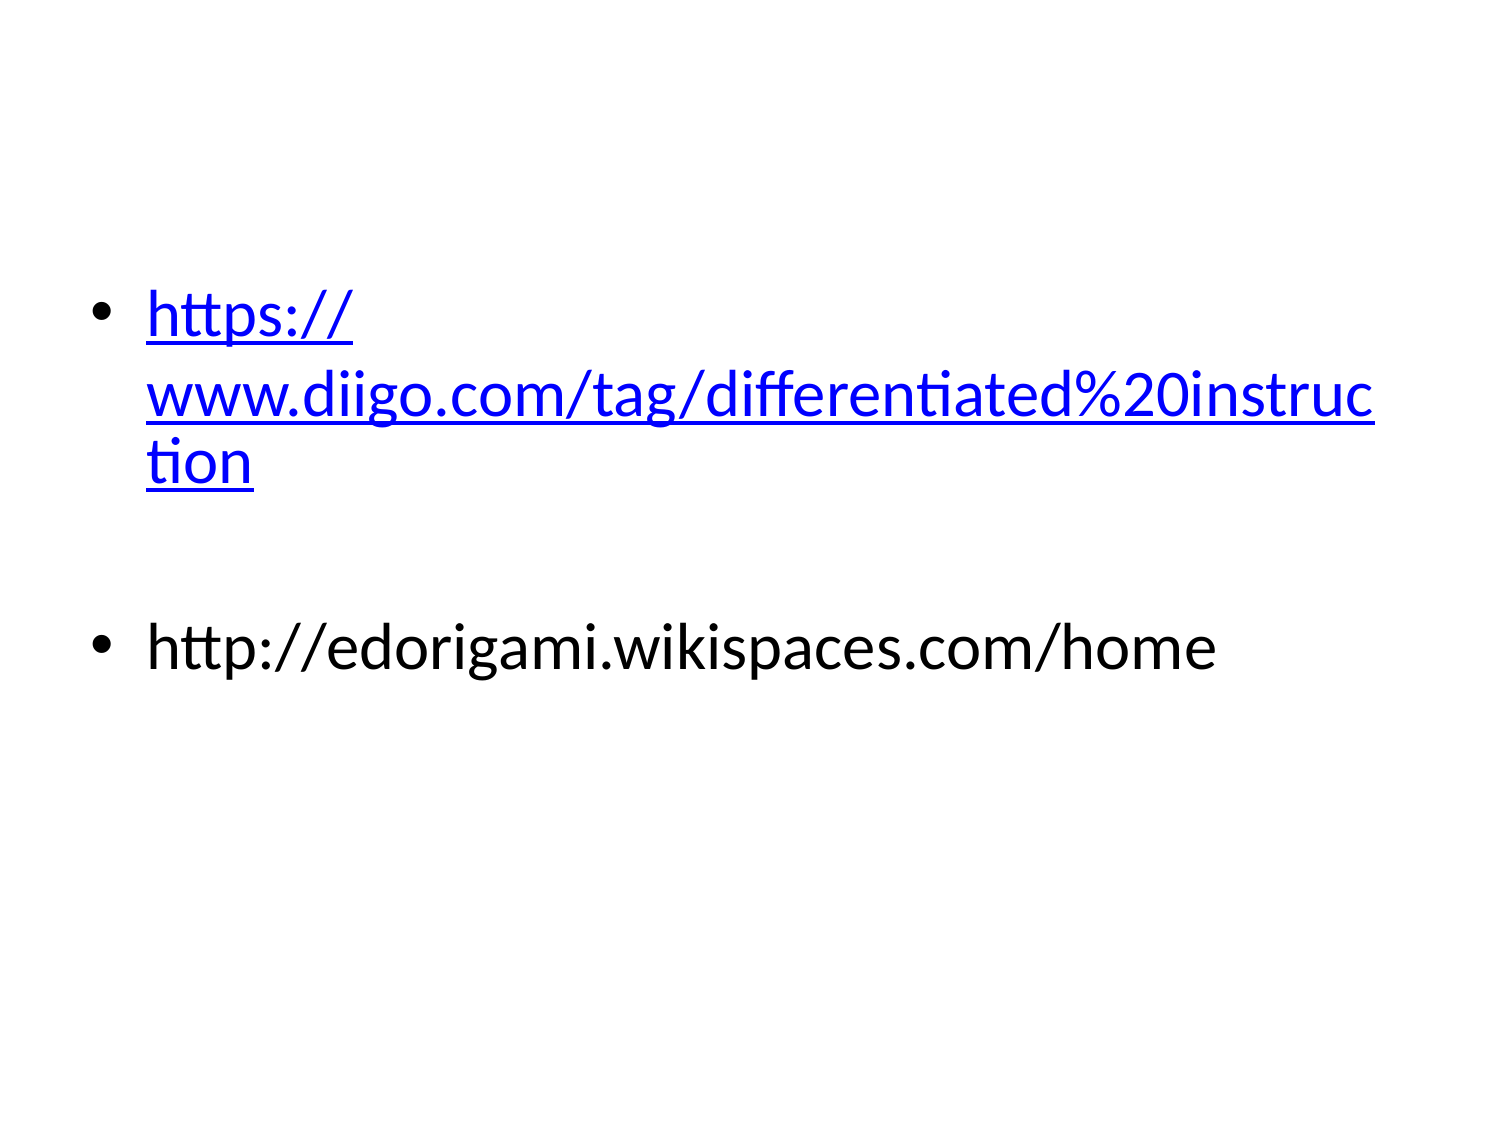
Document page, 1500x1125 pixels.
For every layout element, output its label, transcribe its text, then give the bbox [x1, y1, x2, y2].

list https://www.diigo.com/tag/differentiated%20instruction http://edorigami.wikispaces.com/home [75, 262, 1425, 1005]
